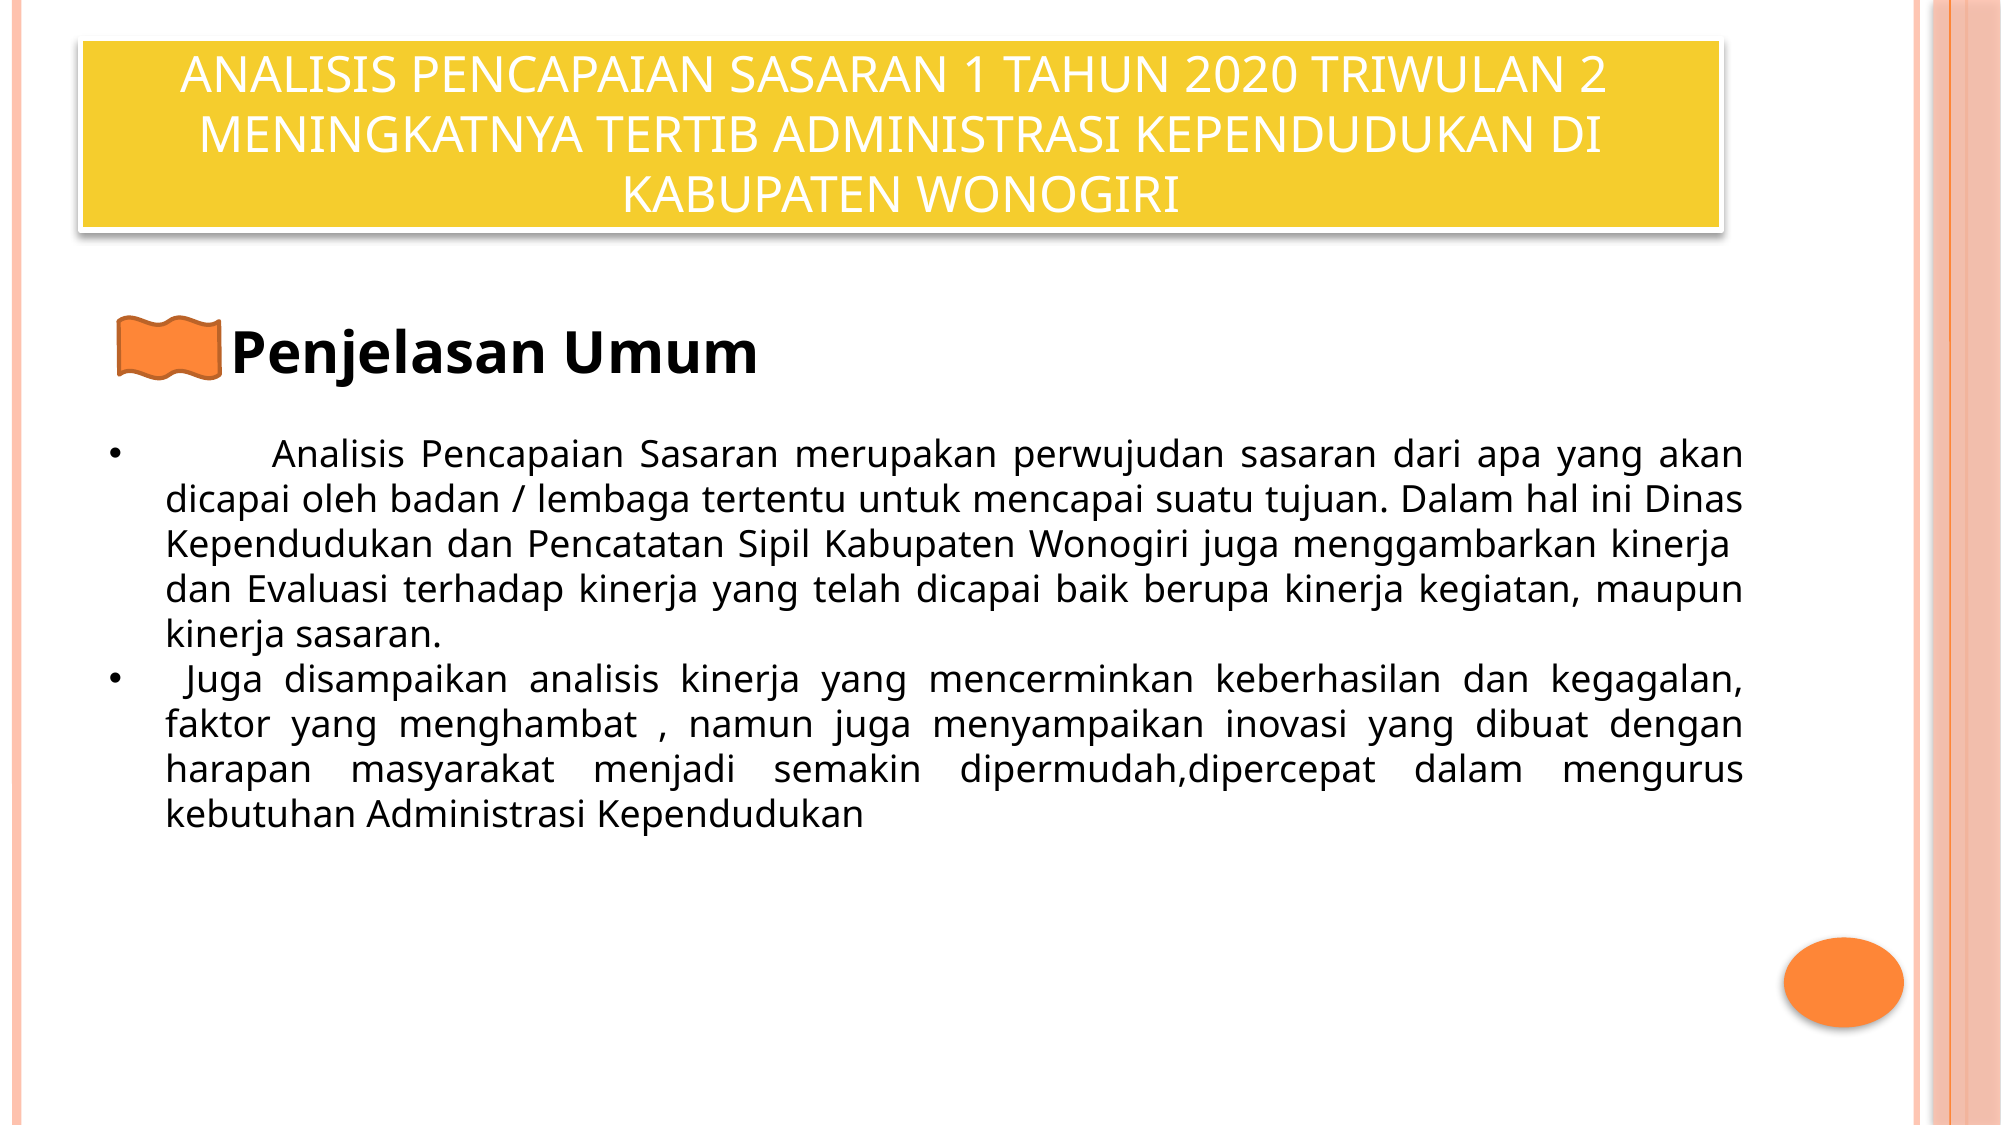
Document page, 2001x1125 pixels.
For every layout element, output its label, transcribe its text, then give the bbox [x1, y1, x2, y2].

text_box [116, 315, 222, 381]
title ANALISIS PENCAPAIAN SASARAN 1 TAHUN 2020 TRIWULAN 2 MENINGKATNYA TERTIB ADMINISTRASI KEPENDUDUKAN DI KABUPATEN WONOGIRI [78, 36, 1724, 233]
text_box Penjelasan Umum Analisis Pencapaian Sasaran merupakan perwujudan sasaran dari apa yang akan dicapai oleh badan / lembaga tertentu untuk mencapai suatu tujuan. Dalam hal ini Dinas Kependudukan dan Pencatatan Sipil Kabupaten Wonogiri juga menggambarkan kinerja dan Evaluasi terhadap kinerja yang telah dicapai baik berupa kinerja kegiatan, maupun kinerja sasaran. Juga disampaikan analisis kinerja yang mencerminkan keberhasilan dan kegagalan, faktor yang menghambat , namun juga menyampaikan inovasi yang dibuat dengan harapan masyarakat menjadi semakin dipermudah,dipercepat dalam mengurus kebutuhan Administrasi Kependudukan [94, 172, 1760, 1125]
